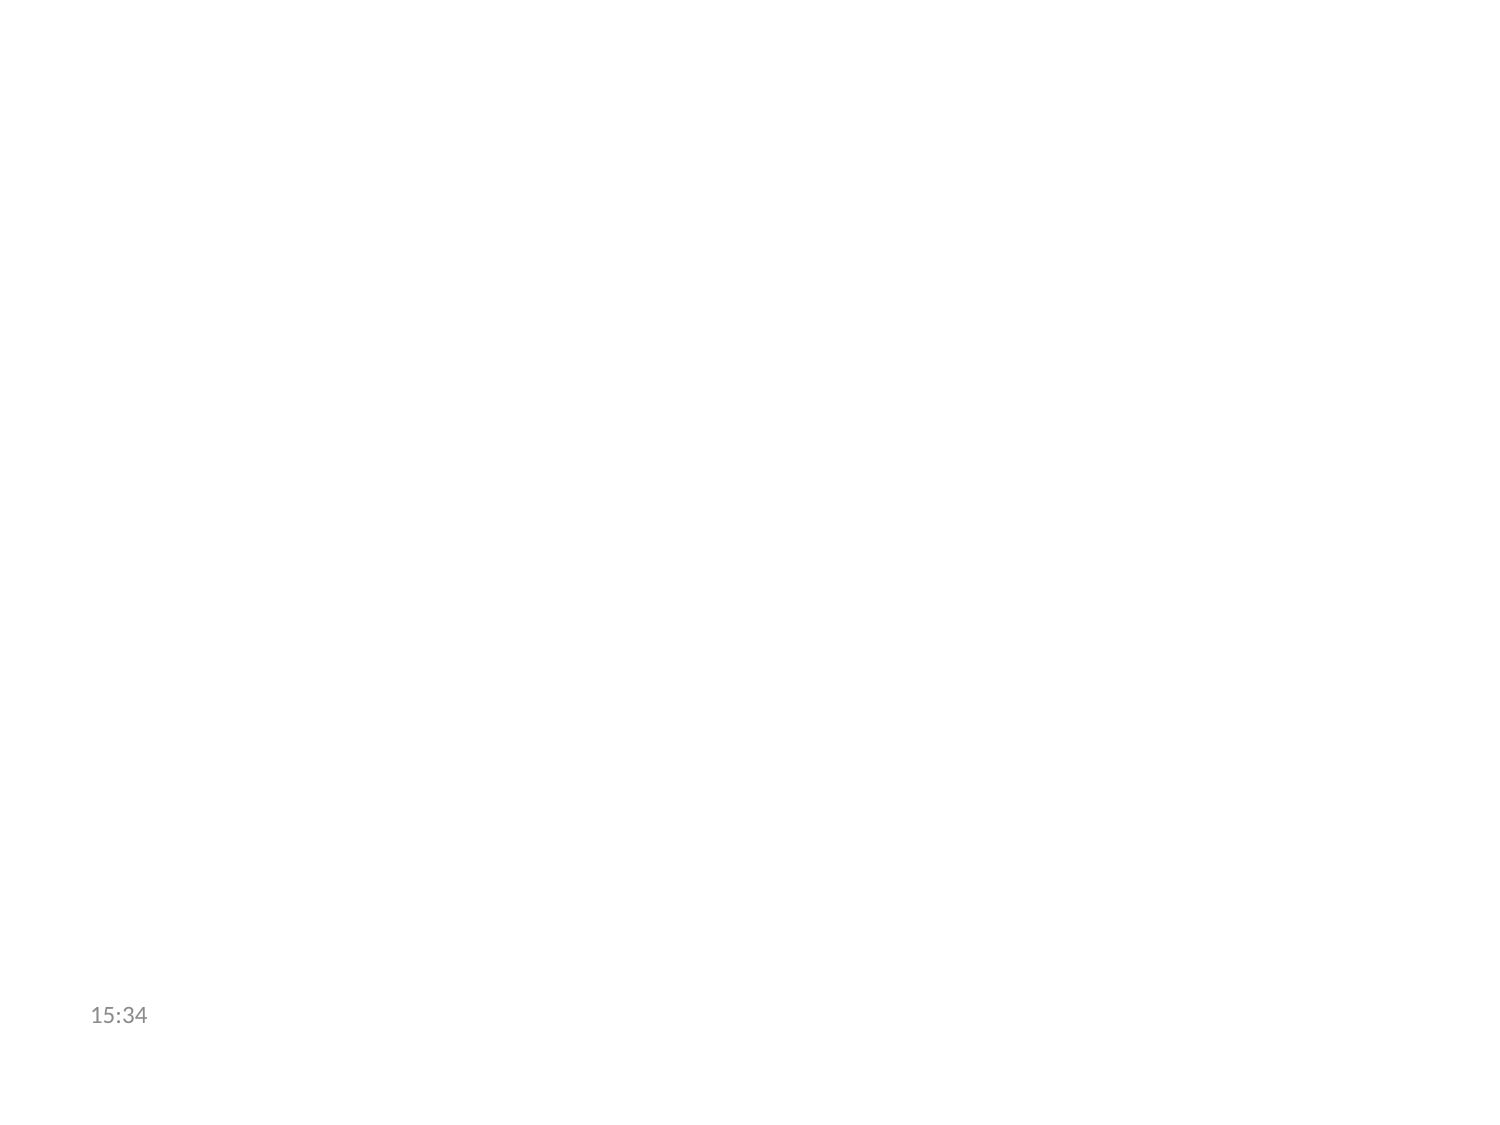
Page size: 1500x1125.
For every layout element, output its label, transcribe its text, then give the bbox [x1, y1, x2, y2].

text_box 15:35 [75, 983, 425, 1044]
